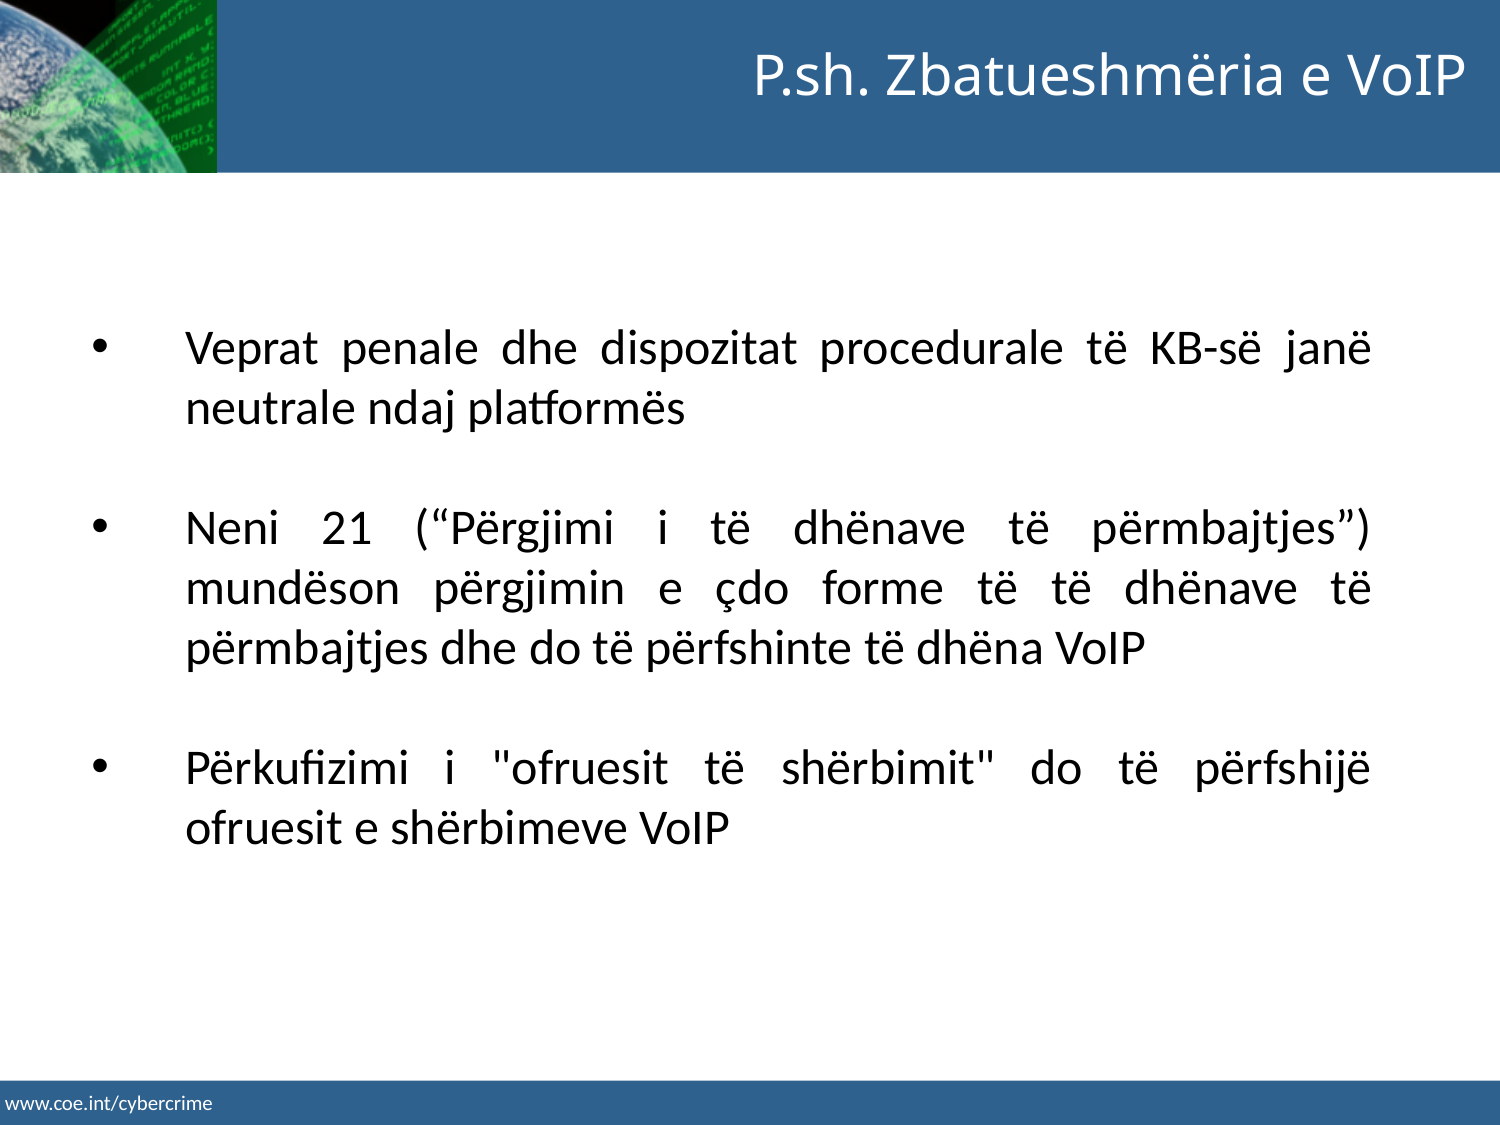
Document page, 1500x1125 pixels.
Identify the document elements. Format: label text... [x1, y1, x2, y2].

text_box Veprat penale dhe dispozitat procedurale të KB-së janë neutrale ndaj platformës Neni 21 (“Përgjimi i të dhënave të përmbajtjes”) mundëson përgjimin e çdo forme të të dhënave të përmbajtjes dhe do të përfshinte të dhëna VoIP Përkufizimi i "ofruesit të shërbimit" do të përfshijë ofruesit e shërbimeve VoIP [76, 307, 1388, 863]
picture [0, 0, 217, 173]
text_box P.sh. Zbatueshmëria e VoIP [230, 31, 1483, 114]
